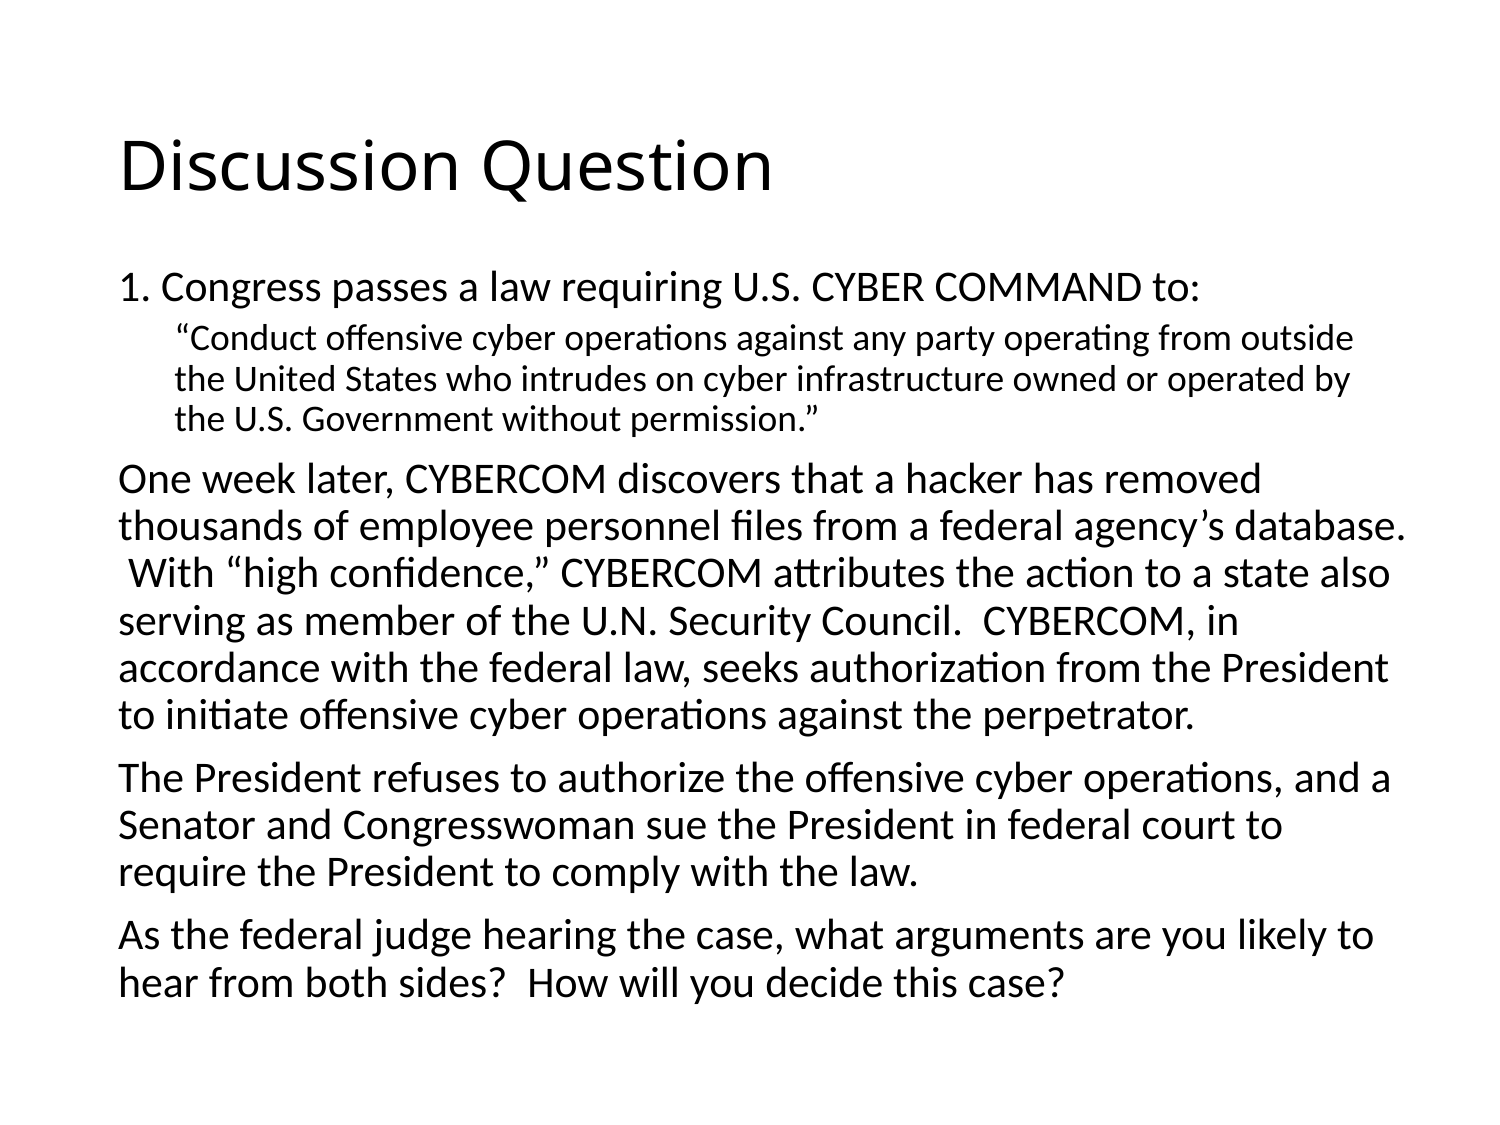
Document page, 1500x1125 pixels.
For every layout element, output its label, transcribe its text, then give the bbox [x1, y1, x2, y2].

list 1. Congress passes a law requiring U.S. CYBER COMMAND to: “Conduct offensive cyber operations against any party operating from outside the United States who intrudes on cyber infrastructure owned or operated by the U.S. Government without permission.” One week later, CYBERCOM discovers that a hacker has removed thousands of employee personnel files from a federal agency’s database. With “high confidence,” CYBERCOM attributes the action to a state also serving as member of the U.N. Security Council. CYBERCOM, in accordance with the federal law, seeks authorization from the President to initiate offensive cyber operations against the perpetrator. The President refuses to authorize the offensive cyber operations, and a Senator and Congresswoman sue the President in federal court to require the President to comply with the law. As the federal judge hearing the case, what arguments are you likely to hear from both sides? How will you decide this case? [102, 255, 1424, 970]
title Discussion Question [102, 59, 1398, 255]
